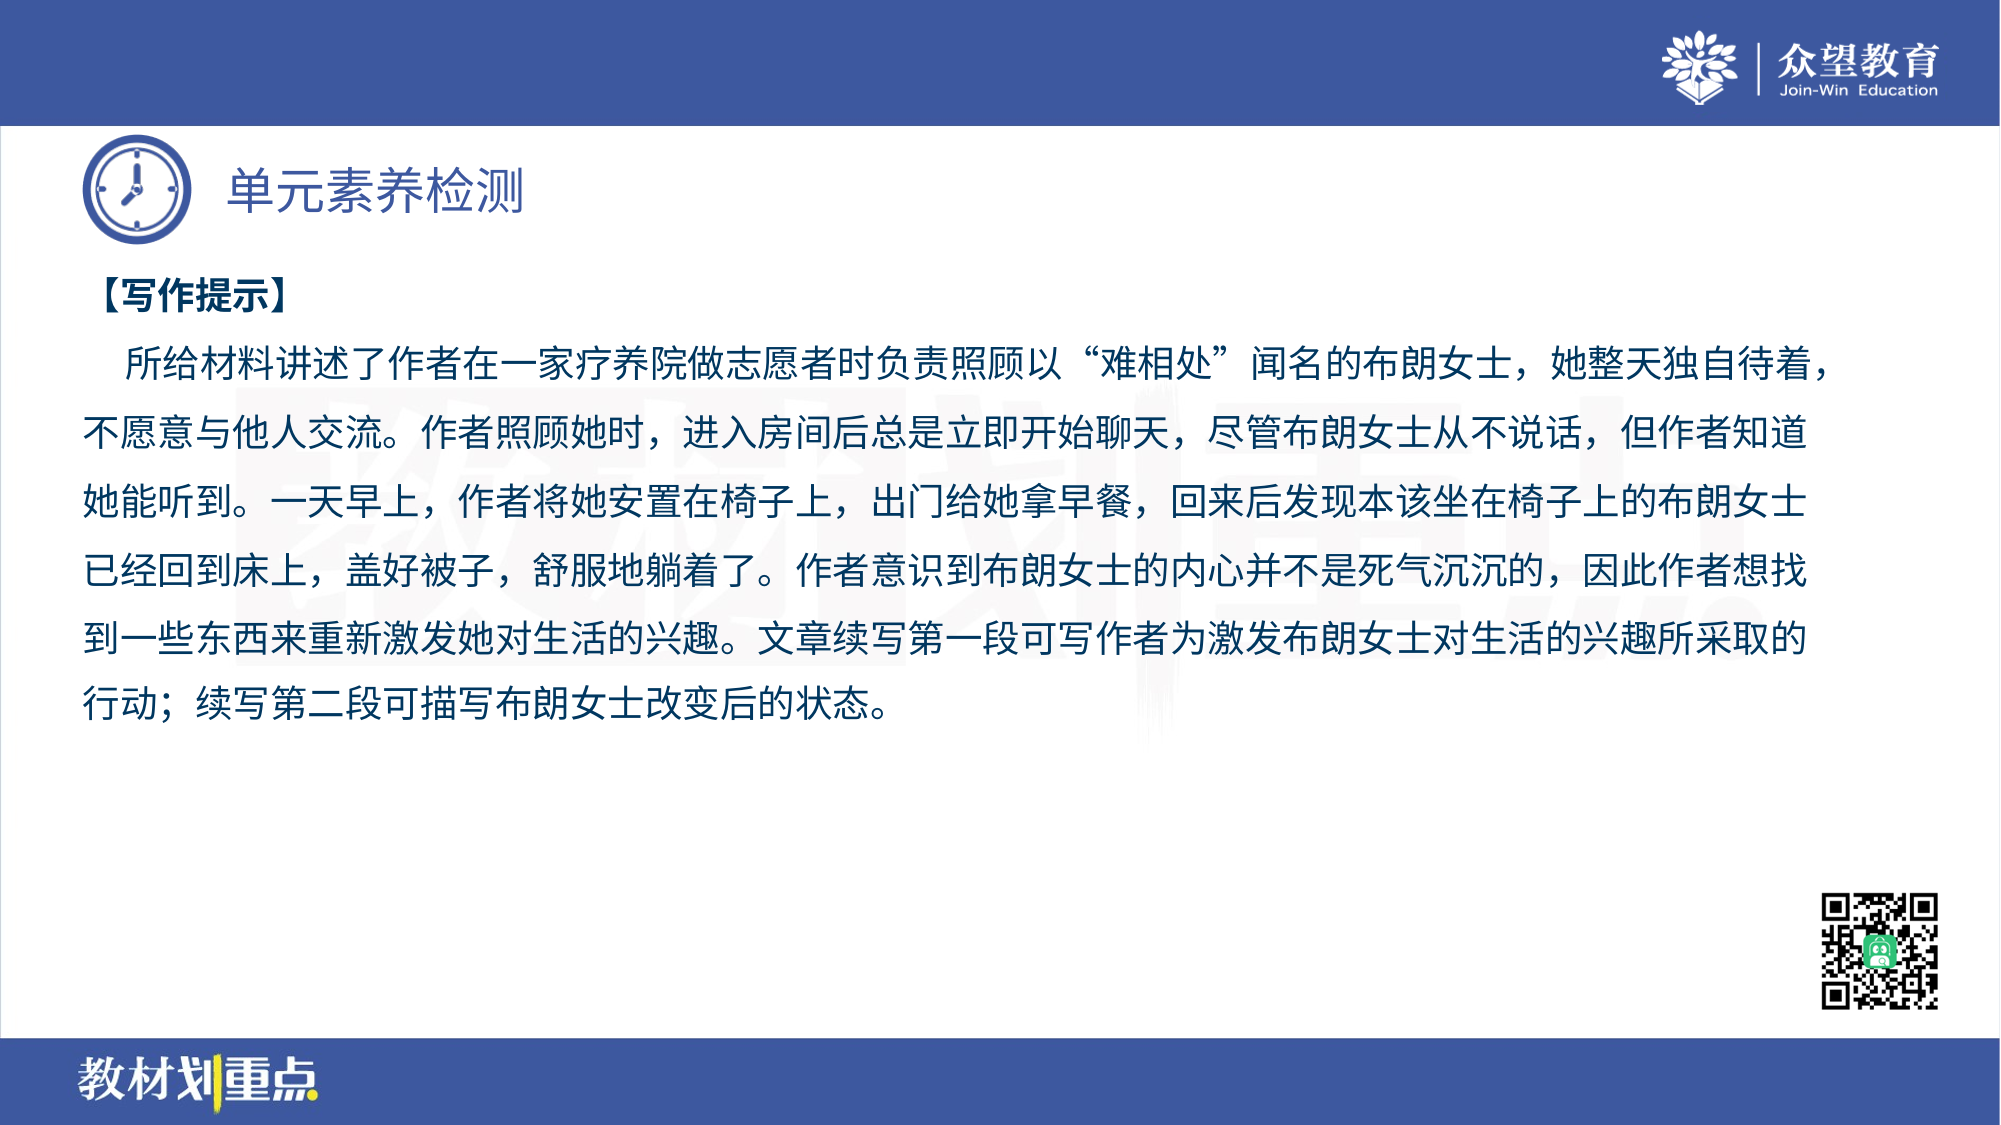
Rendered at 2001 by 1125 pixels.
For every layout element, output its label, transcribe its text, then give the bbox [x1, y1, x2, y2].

text_box 【写作提示】 所给材料讲述了作者在一家疗养院做志愿者时负责照顾以“难相处”闻名的布朗女士，她整天独自待着， 不愿意与他人交流。作者照顾她时，进入房间后总是立即开始聊天，尽管布朗女士从不说话，但作者知道 她能听到。一天早上，作者将她安置在椅子上，出门给她拿早餐，回来后发现本该坐在椅子上的布朗女士 已经回到床上，盖好被子，舒服地躺着了。作者意识到布朗女士的内心并不是死气沉沉的，因此作者想找 到一些东西来重新激发她对生活的兴趣。文章续写第一段可写作者为激发布朗女士对生活的兴趣所采取的 行动；续写第二段可描写布朗女士改变后的状态。 [82, 247, 1817, 718]
picture [0, 0, 2000, 1125]
